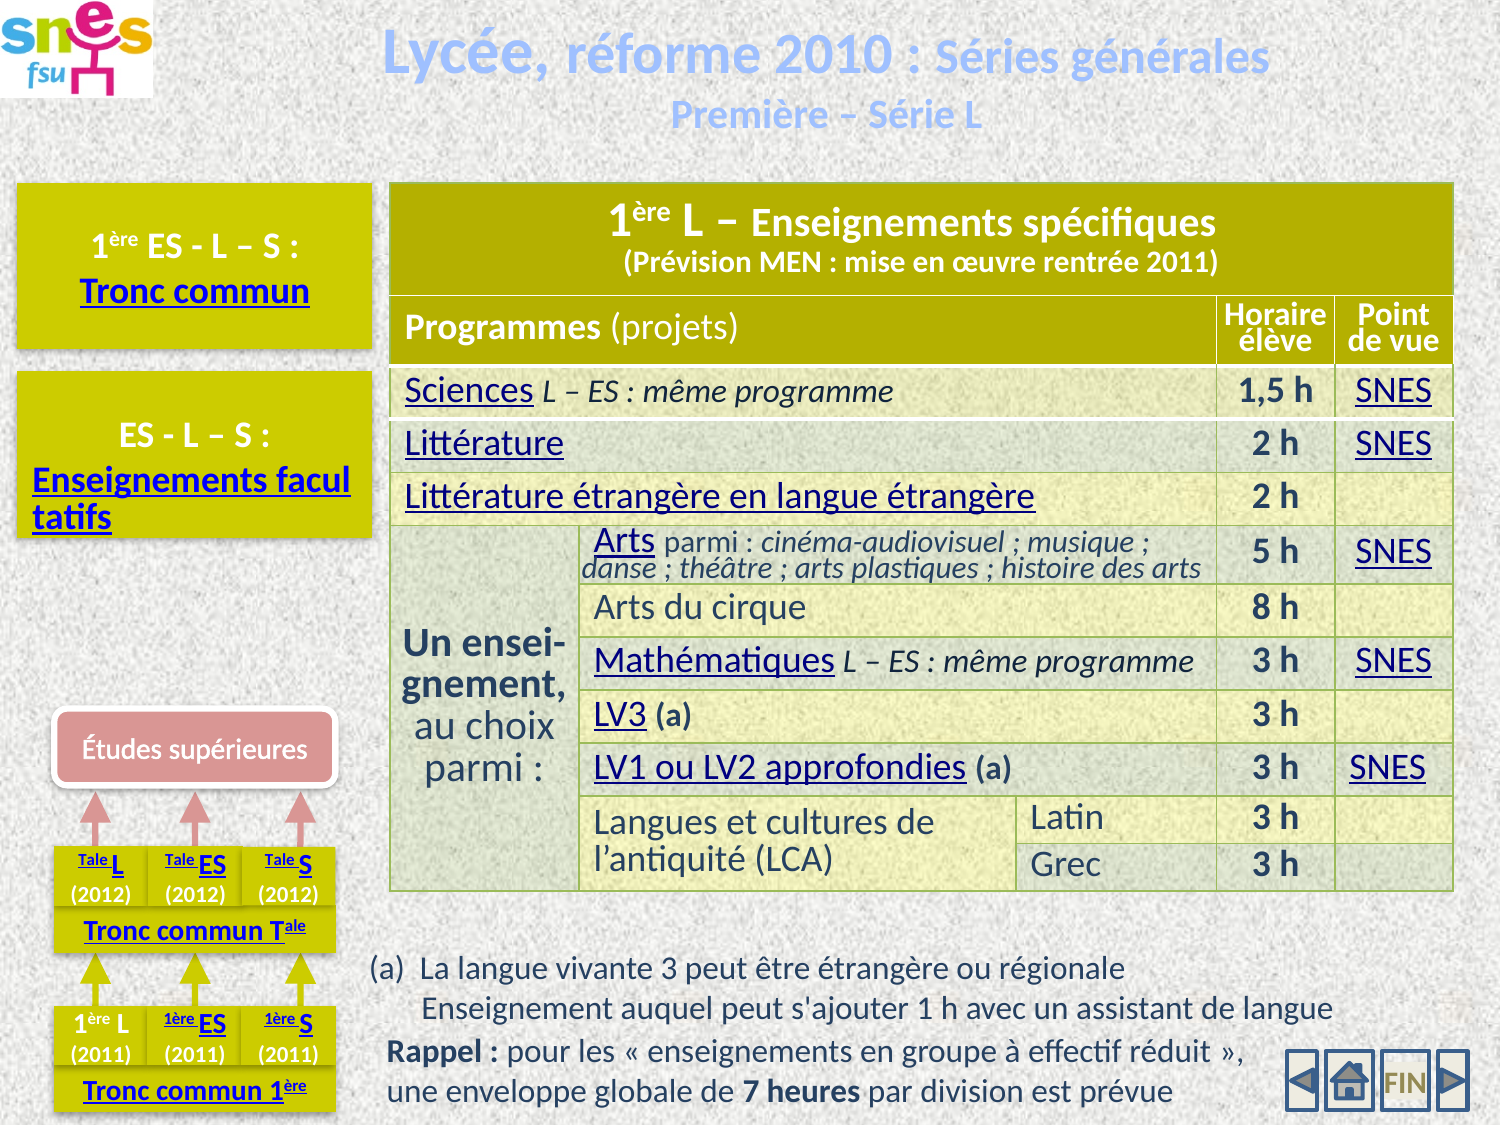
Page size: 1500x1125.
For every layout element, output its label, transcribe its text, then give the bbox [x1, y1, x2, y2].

table_cell SNES [1336, 421, 1452, 472]
table_cell 3 h [1217, 691, 1334, 742]
table_cell Un ensei-gnement, au choix parmi : [391, 526, 578, 890]
table_cell 1,5 h [1217, 368, 1334, 417]
table_cell [1336, 844, 1452, 890]
table_cell [1336, 691, 1452, 742]
table_cell Langues et cultures de l’antiquité (LCA) [580, 797, 1015, 890]
table_cell 3 h [1217, 844, 1334, 890]
text_box Rappel : pour les « enseignements en groupe à effectif réduit », une enveloppe globale de 7 heures par division est prévue [371, 1034, 1276, 1117]
table_cell SNES [1336, 526, 1452, 583]
table_cell 3 h [1217, 638, 1334, 689]
table_cell SNES [1336, 368, 1452, 417]
text_box (a) La langue vivante 3 peut être étrangère ou régionale Enseignement auquel peut s'ajouter 1 h avec un assistant de langue [354, 938, 1389, 1034]
text_box ES - L – S : Enseignements facultatifs [17, 371, 372, 538]
picture [0, 0, 1500, 1125]
table_header 1ère L – Enseignements spécifiques (Prévision MEN : mise en œuvre rentrée 2011) [391, 184, 1452, 295]
table_cell LV3 (a) [580, 691, 1216, 742]
table_cell 2 h [1217, 473, 1334, 525]
text_box Études supérieures [51, 705, 339, 789]
text_box 1ère ES - L – S : Tronc commun [17, 183, 372, 349]
table_cell Littérature [391, 421, 1216, 472]
table_cell Arts du cirque [580, 585, 1216, 636]
table_cell [1336, 473, 1452, 525]
table_cell Programmes (projets) [391, 296, 1216, 364]
table_cell SNES [1336, 638, 1452, 689]
table_cell Littérature étrangère en langue étrangère [391, 473, 1216, 525]
table_cell [1336, 797, 1452, 843]
table_cell 2 h [1217, 421, 1334, 472]
table_cell Mathématiques L – ES : même programme [580, 638, 1216, 689]
table_cell [1336, 585, 1452, 636]
table_cell LV1 ou LV2 approfondies (a) [580, 744, 1216, 795]
table_cell Grec [1017, 844, 1216, 890]
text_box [54, 791, 336, 1113]
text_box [1287, 1050, 1468, 1111]
table_cell Latin [1017, 797, 1216, 843]
table_cell 5 h [1217, 526, 1334, 583]
table_cell Horaire élève [1217, 296, 1334, 364]
table_cell SNES [1336, 744, 1452, 795]
table_cell Arts parmi : cinéma-audiovisuel ; musique ; danse ; théâtre ; arts plastiques ; histoire des arts [580, 526, 1216, 583]
table_cell 8 h [1217, 585, 1334, 636]
table_cell Sciences L – ES : même programme [391, 368, 1216, 417]
text_box Lycée, réforme 2010 : Séries générales Première – Série L [153, 0, 1500, 145]
table_cell 3 h [1217, 797, 1334, 843]
table_cell Point de vue [1335, 296, 1453, 364]
table_cell 3 h [1217, 744, 1334, 795]
